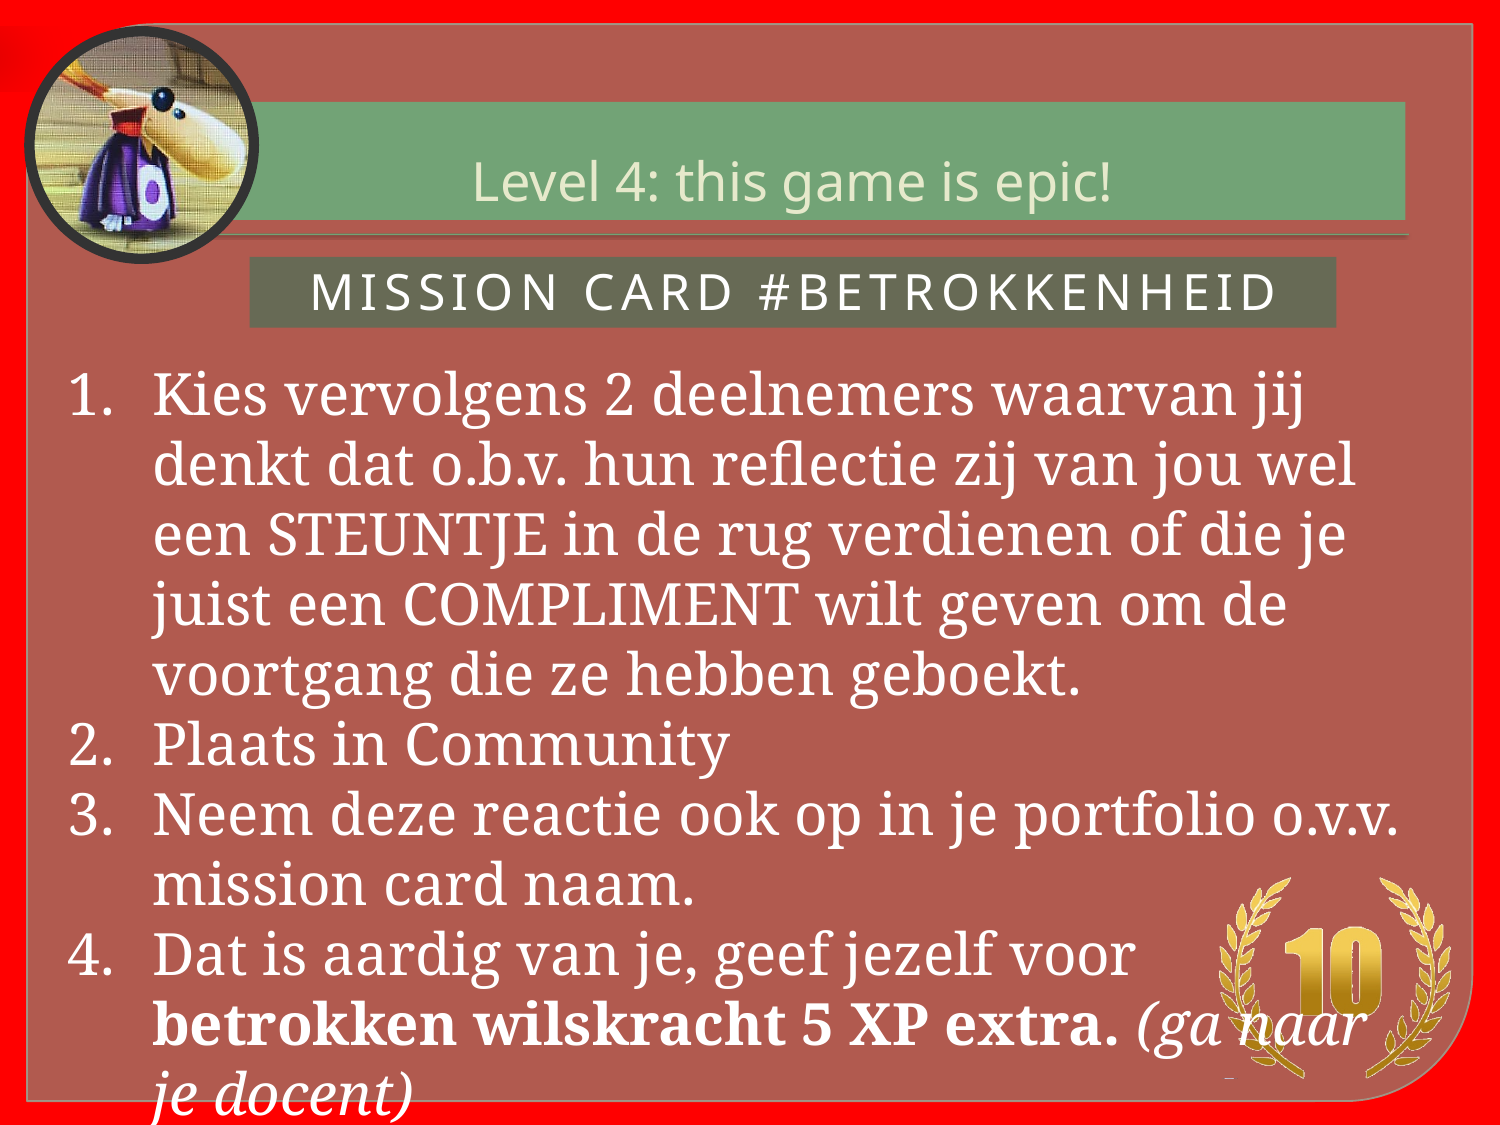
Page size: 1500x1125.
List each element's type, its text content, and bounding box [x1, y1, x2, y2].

text_box Mission card #betrokkenheid [249, 256, 1337, 328]
picture [1216, 869, 1453, 1079]
title Level 4: this game is epic! [260, 101, 1406, 220]
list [29, 31, 255, 260]
text_box Kies vervolgens 2 deelnemers waarvan jij denkt dat o.b.v. hun reflectie zij van jou wel een STEUNTJE in de rug verdienen of die je juist een COMPLIMENT wilt geven om de voortgang die ze hebben geboekt. Plaats in Community Neem deze reactie ook op in je portfolio o.v.v. mission card naam. Dat is aardig van je, geef jezelf voor betrokken wilskracht 5 XP extra. (ga naar je docent) [53, 349, 1424, 1125]
